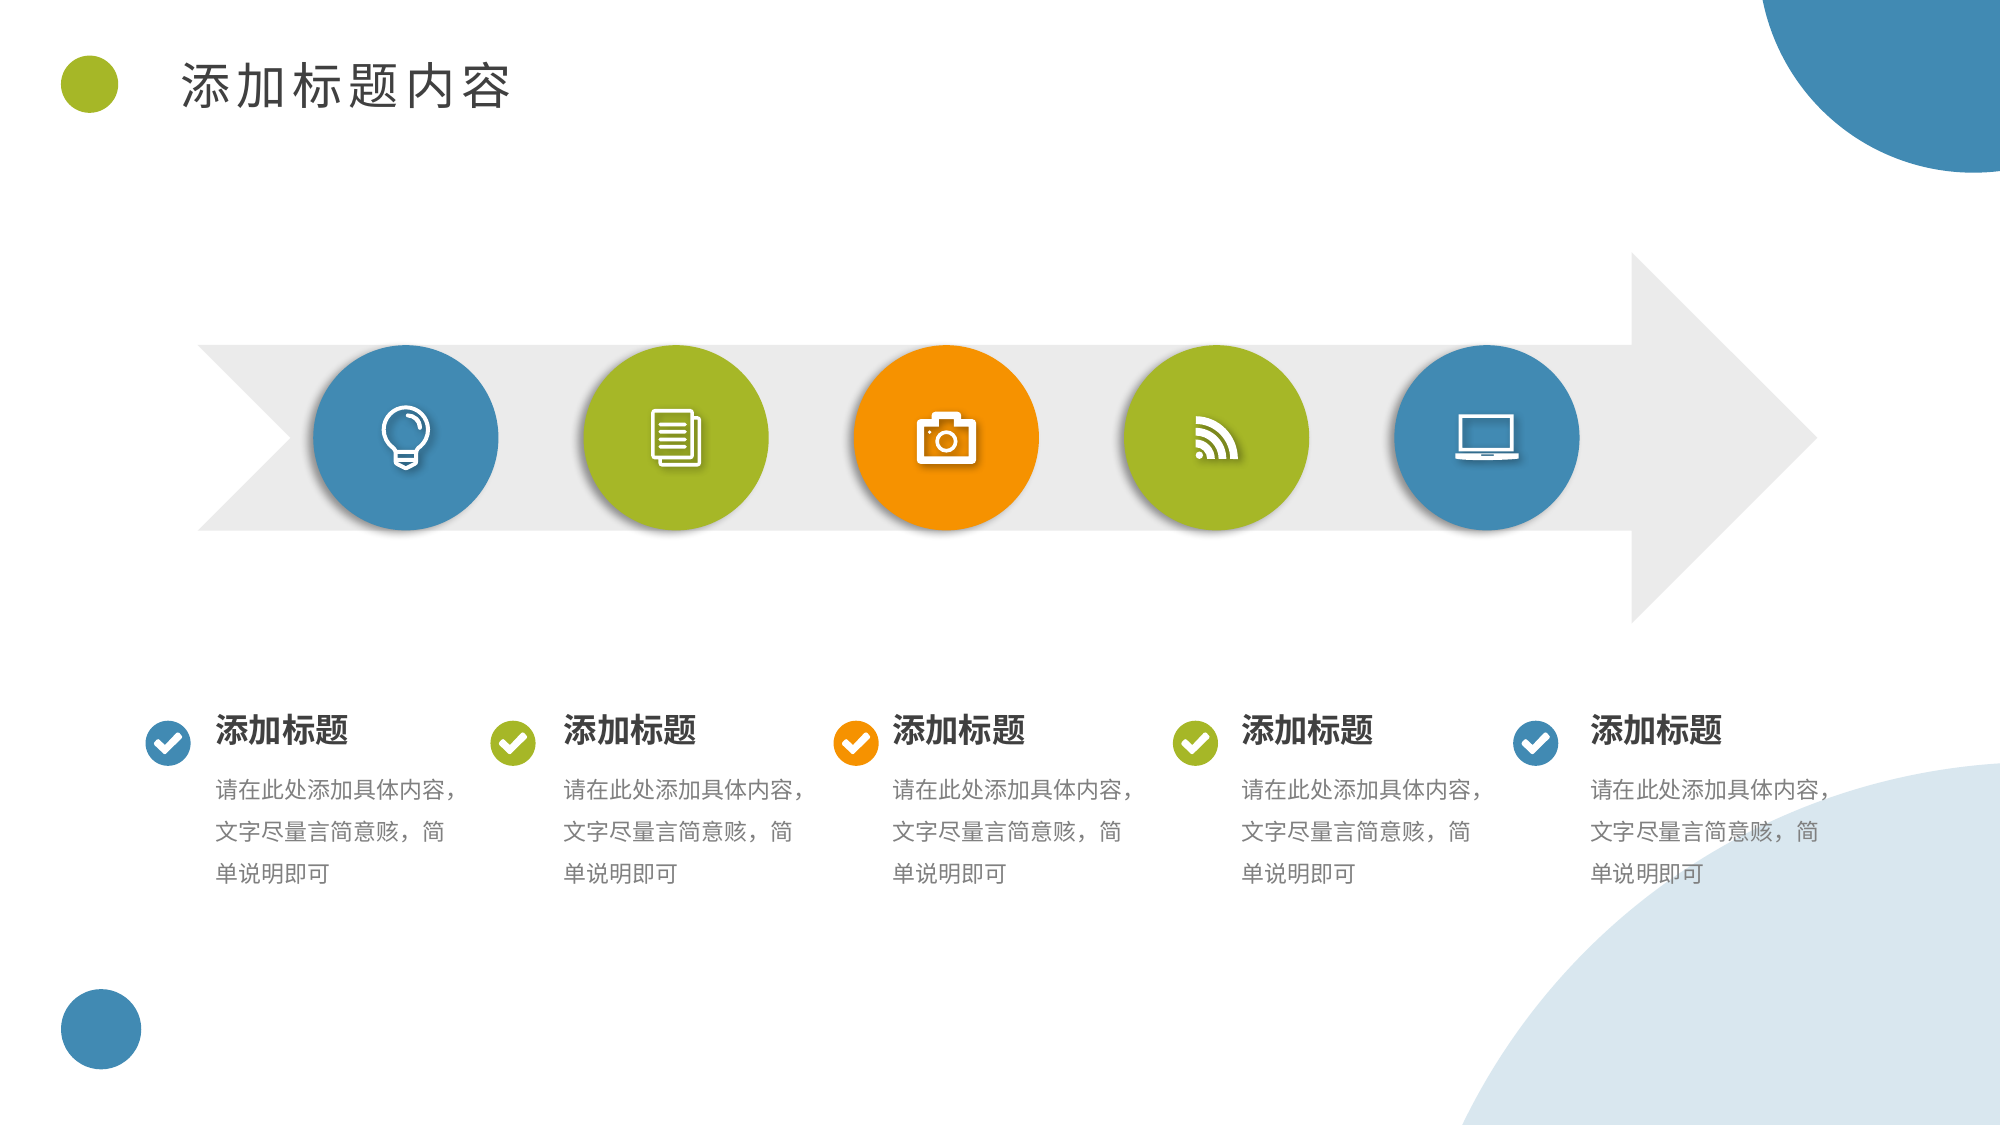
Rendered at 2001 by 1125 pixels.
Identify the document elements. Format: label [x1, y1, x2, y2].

text_box [1513, 720, 1559, 766]
text_box [833, 720, 879, 766]
text_box [60, 0, 2000, 1125]
text_box [1172, 720, 1218, 766]
text_box [145, 720, 191, 766]
text_box [490, 720, 536, 766]
text_box [197, 252, 1818, 624]
